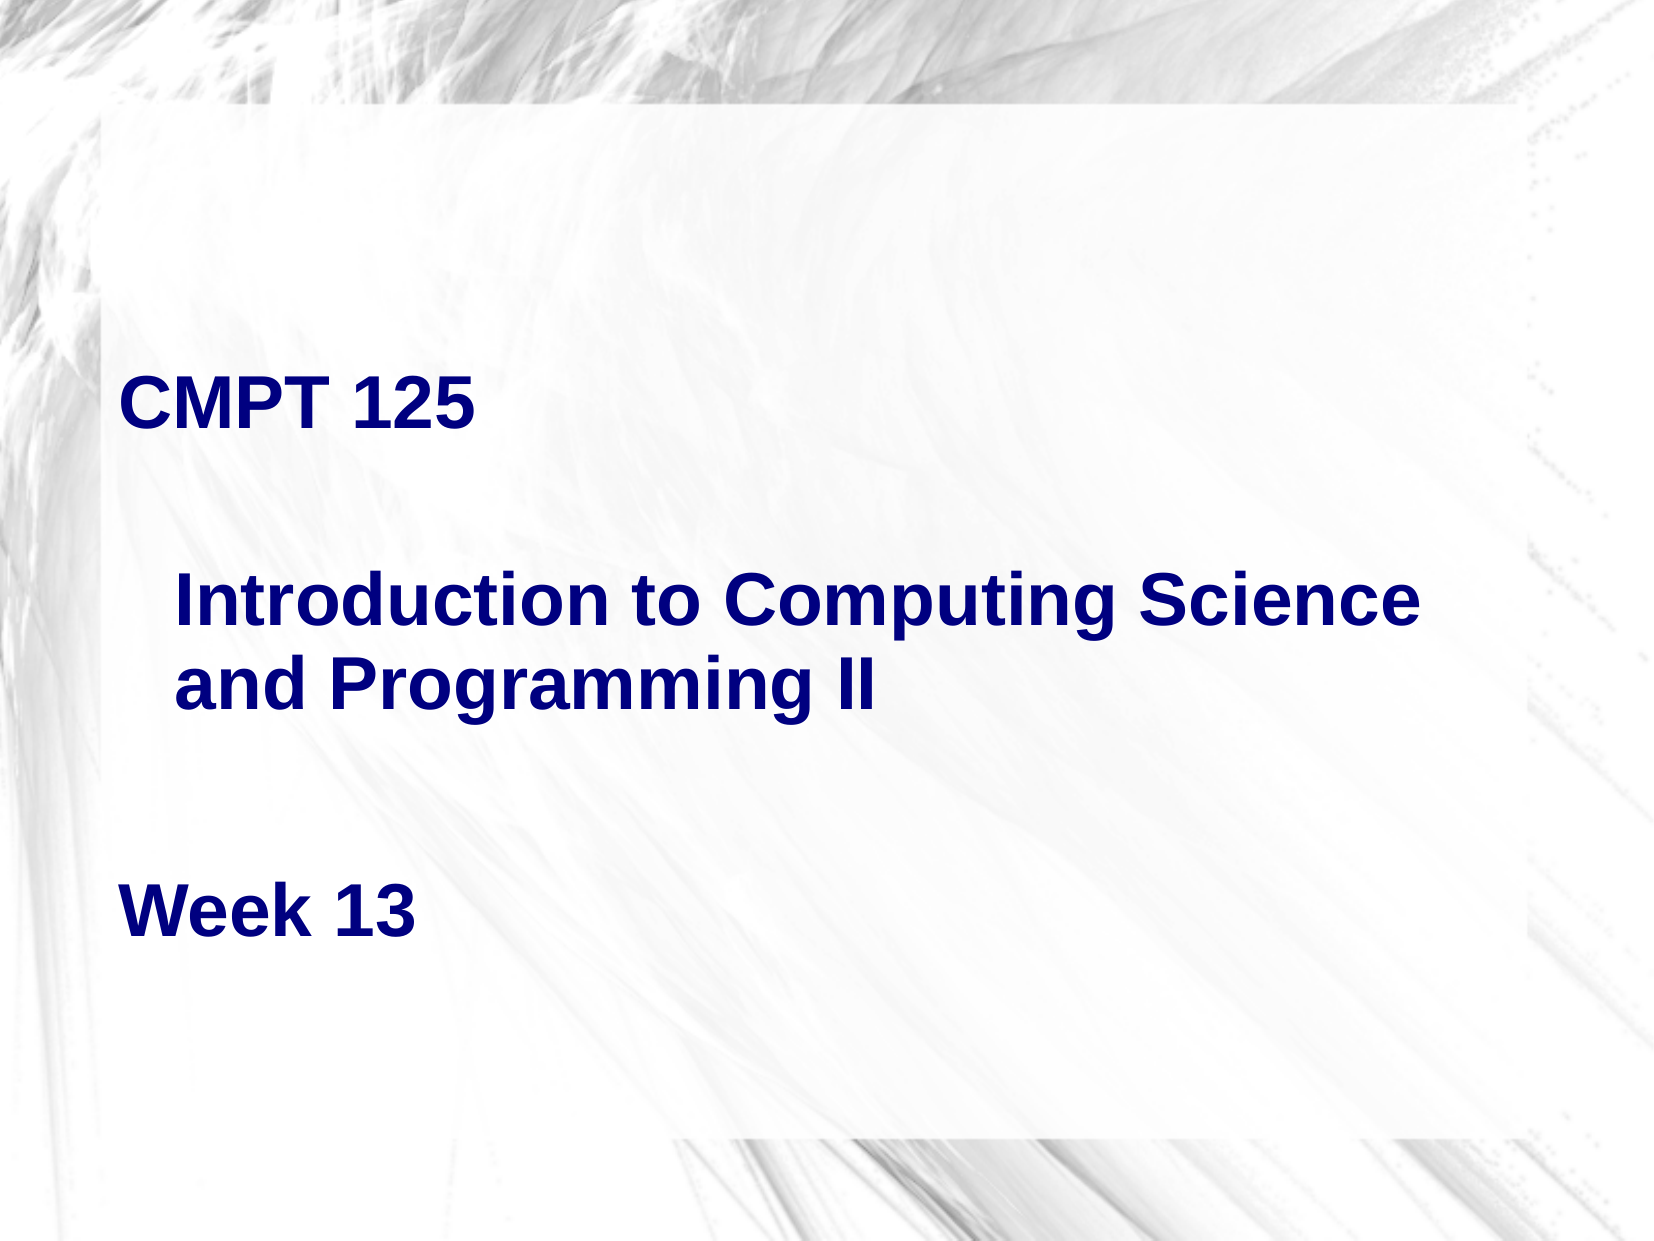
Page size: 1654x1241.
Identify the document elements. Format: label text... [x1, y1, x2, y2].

list CMPT 125 Introduction to Computing Science and Programming II Week 13 [118, 236, 1571, 1171]
picture [0, 0, 1654, 1241]
